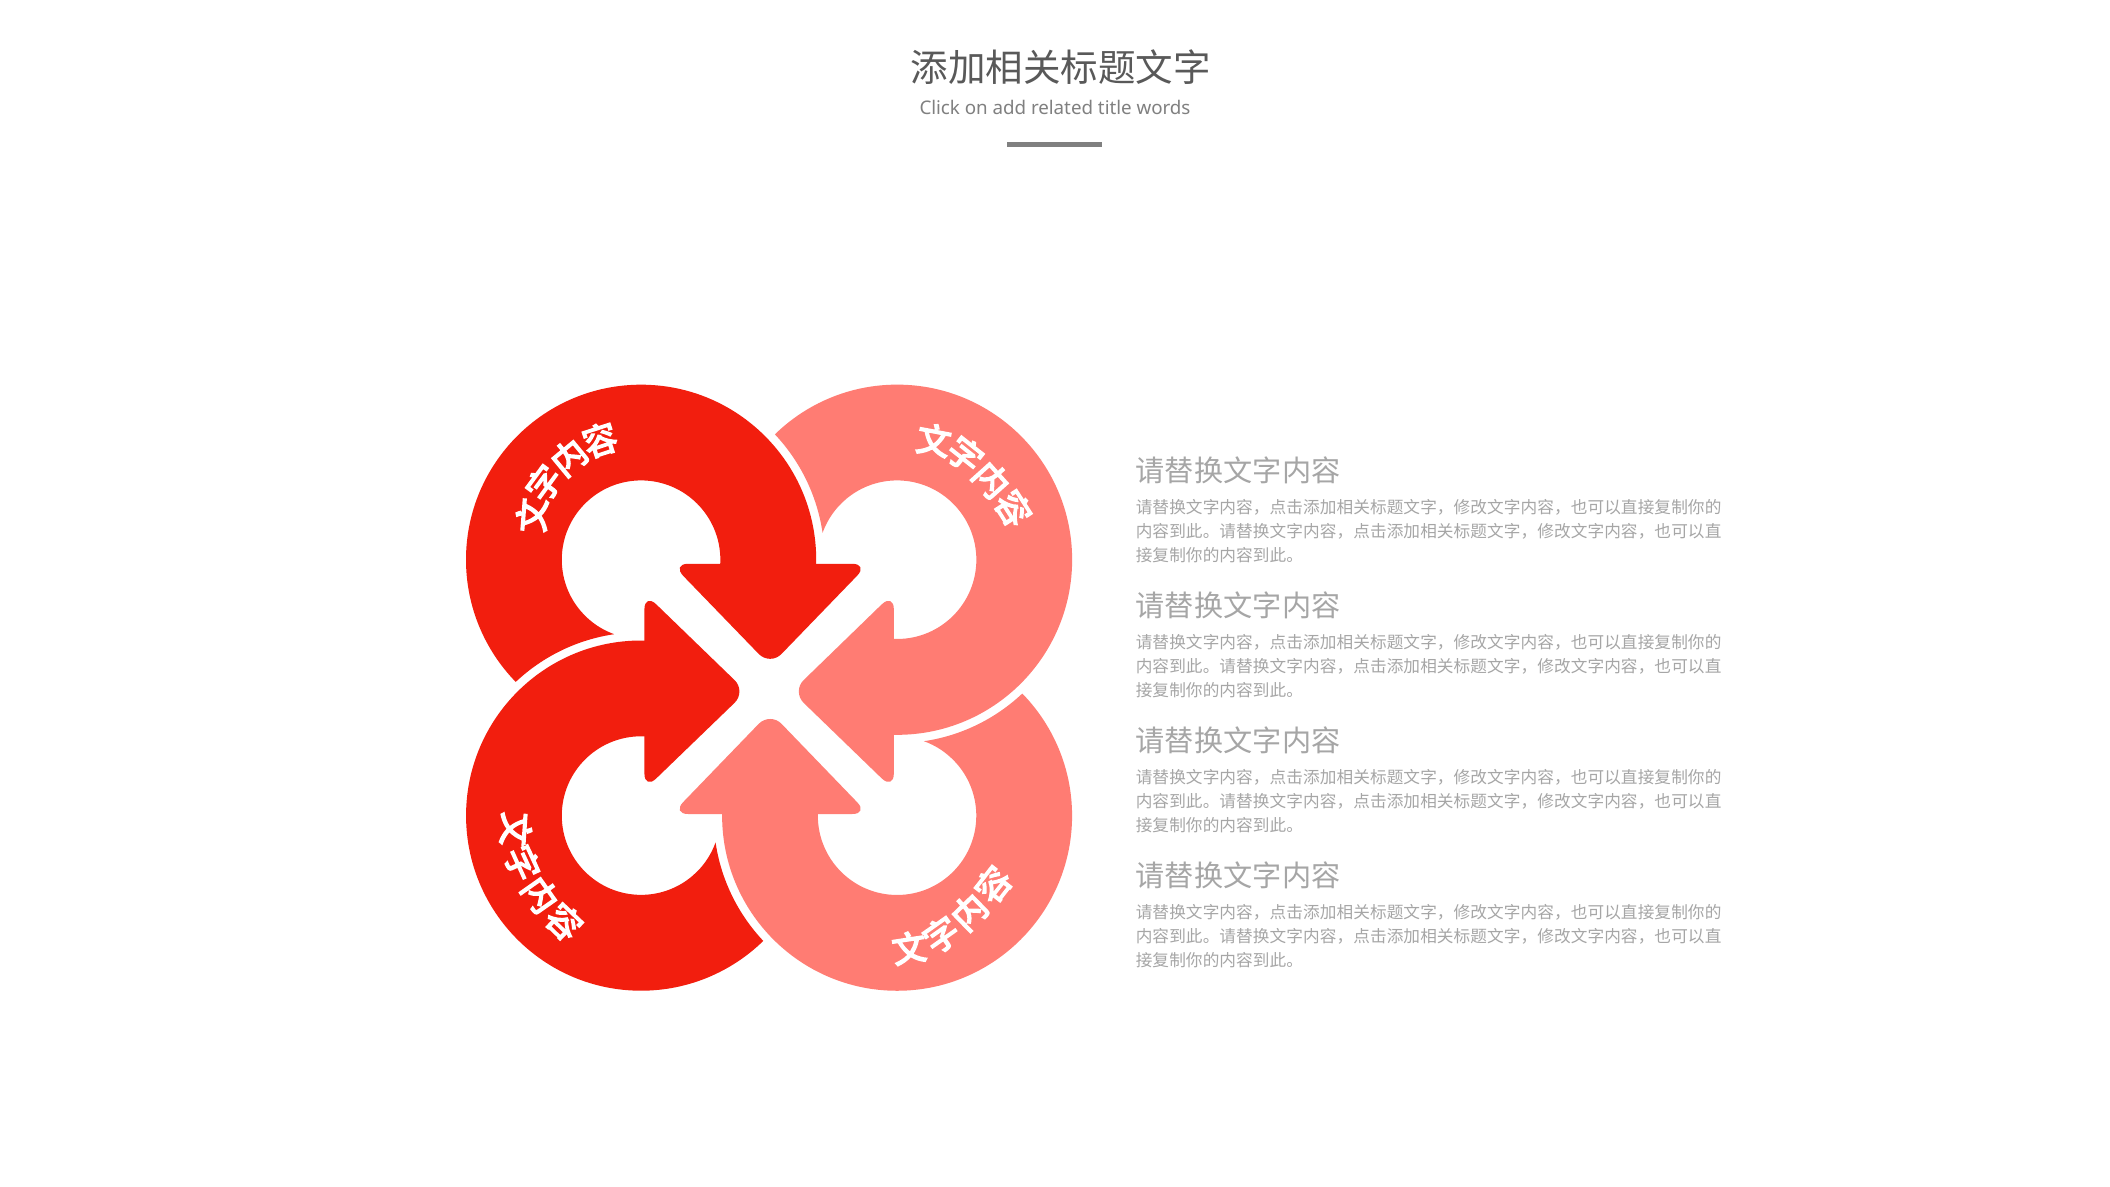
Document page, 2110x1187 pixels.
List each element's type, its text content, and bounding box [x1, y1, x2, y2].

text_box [1135, 580, 1728, 701]
text_box 添加相关标题文字 [877, 37, 1245, 95]
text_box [1135, 715, 1728, 836]
text_box Click on add related title words [877, 89, 1232, 124]
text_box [1135, 850, 1728, 971]
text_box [1135, 444, 1728, 566]
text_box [466, 384, 1073, 991]
